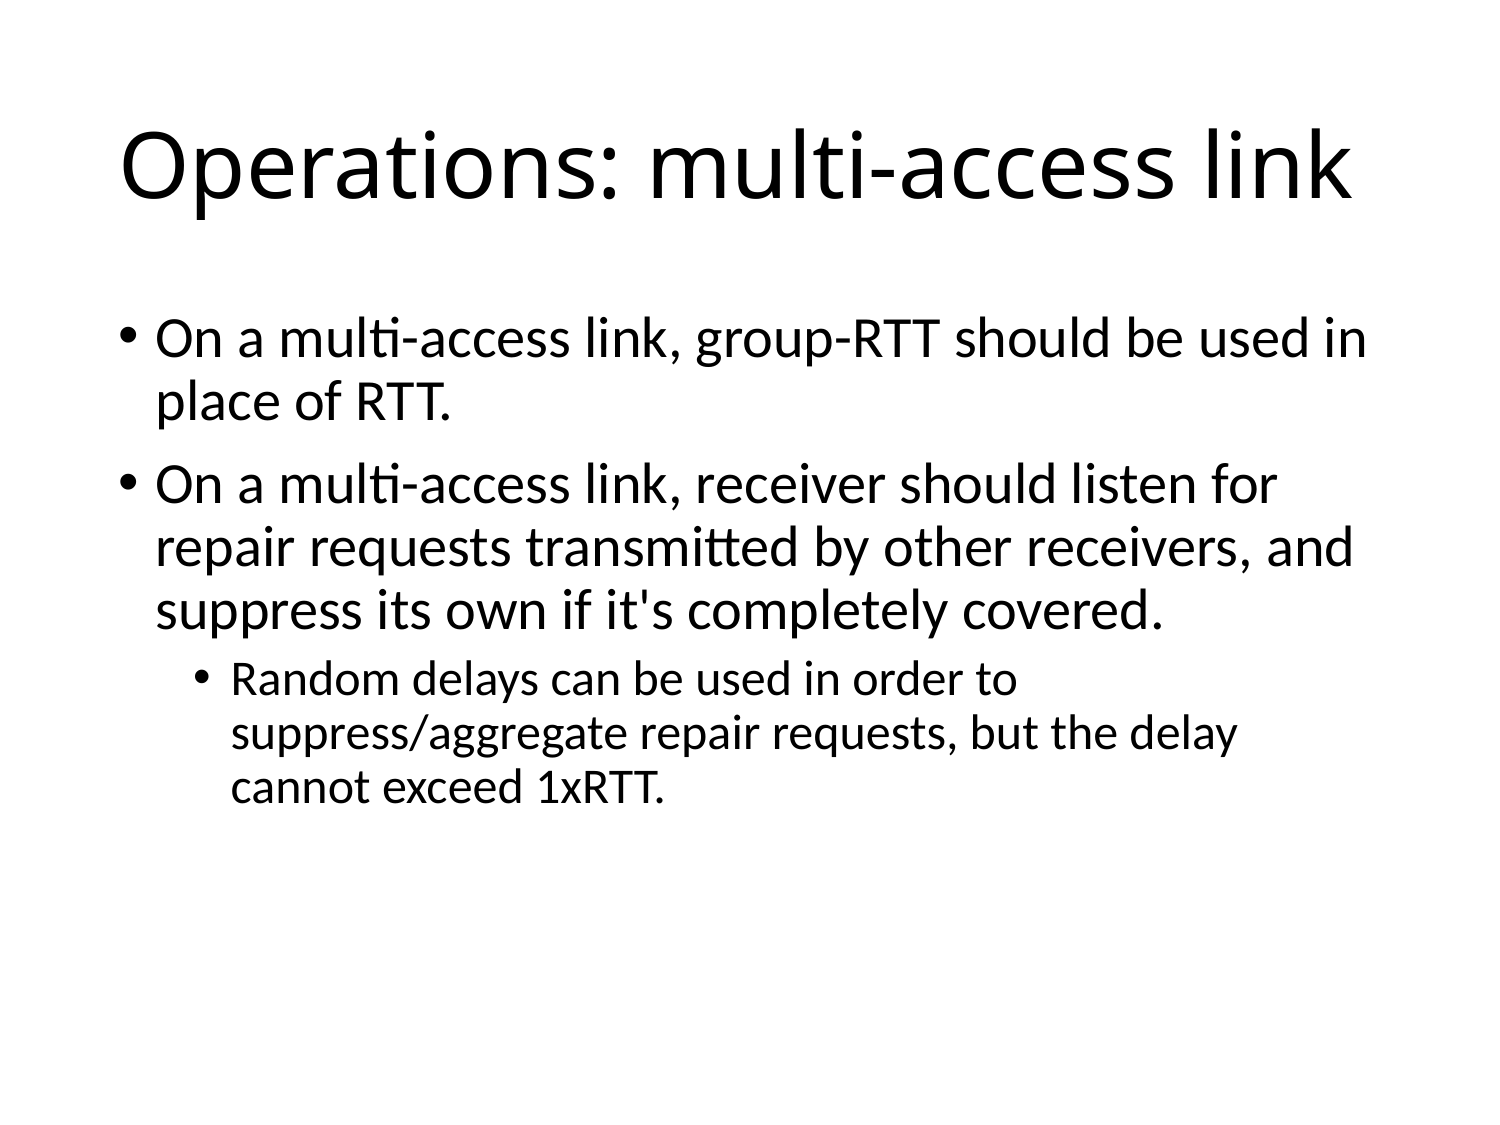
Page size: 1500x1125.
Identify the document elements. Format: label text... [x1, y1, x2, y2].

title Operations: multi-access link [103, 59, 1397, 278]
list On a multi-access link, group-RTT should be used in place of RTT. On a multi-access link, receiver should listen for repair requests transmitted by other receivers, and suppress its own if it's completely covered. Random delays can be used in order to suppress/aggregate repair requests, but the delay cannot exceed 1xRTT. [103, 299, 1397, 1014]
